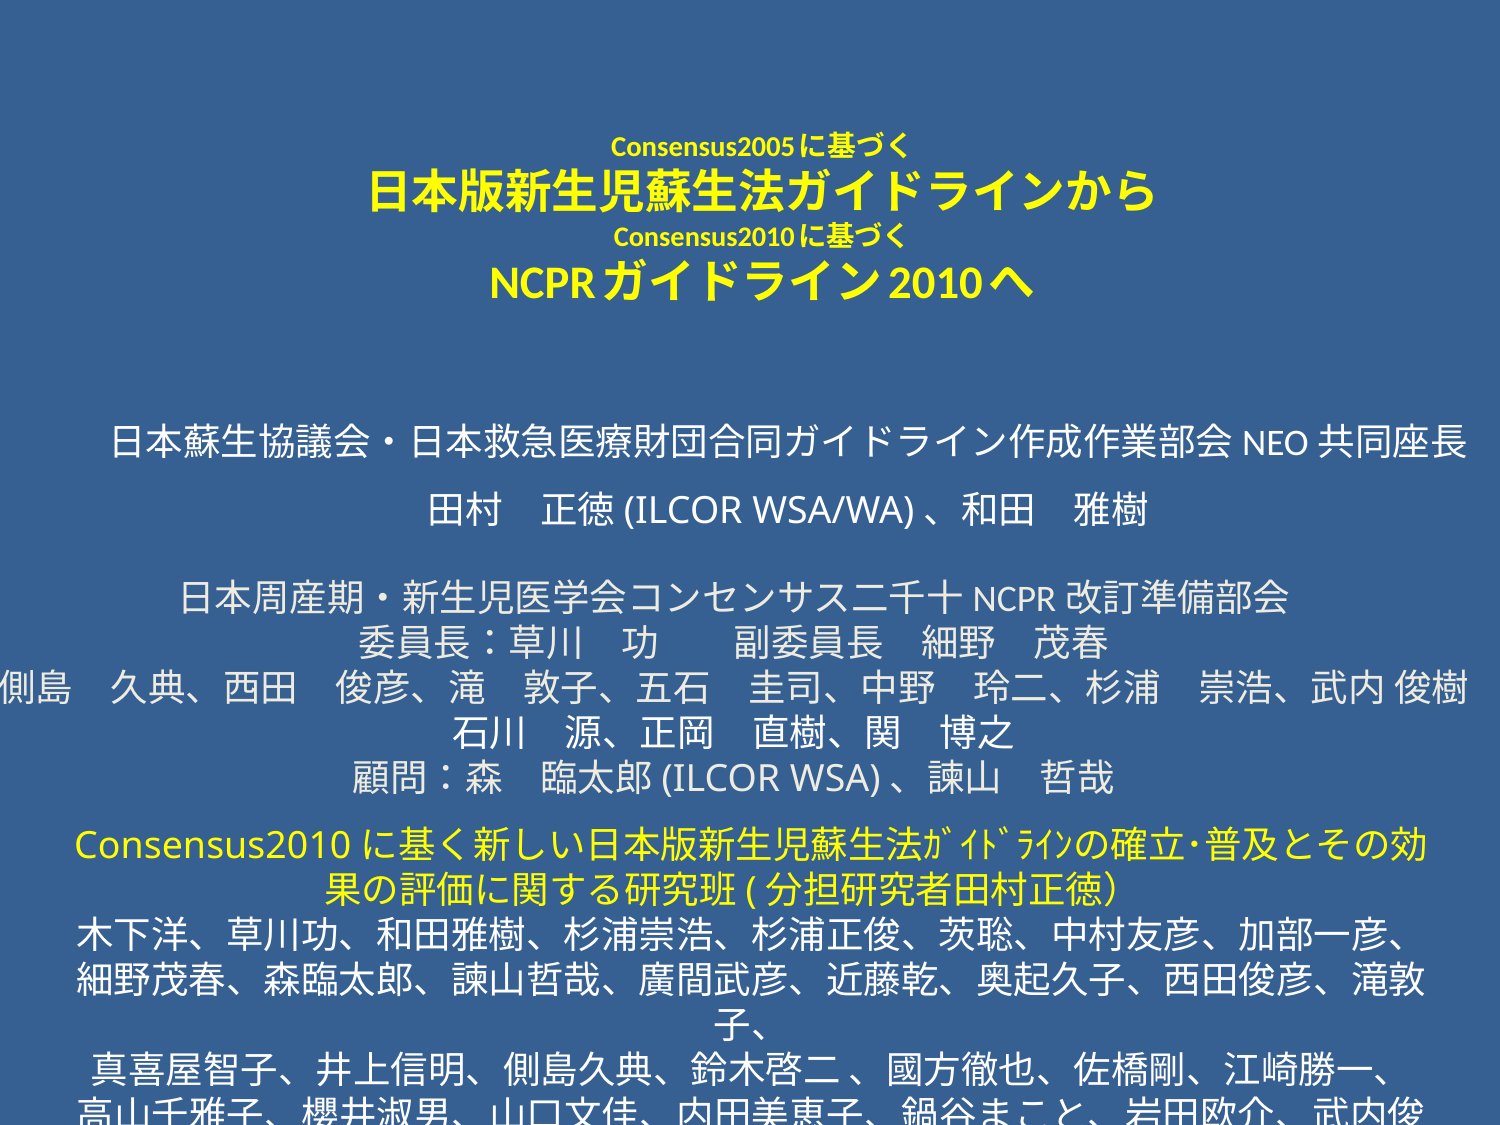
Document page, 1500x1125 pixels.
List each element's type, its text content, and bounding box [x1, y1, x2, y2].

text_box 日本周産期・新生児医学会コンセンサス二千十NCPR改訂準備部会 委員長：草川 功 副委員長 細野 茂春 側島 久典、西田 俊彦、滝 敦子、五石 圭司、中野 玲二、杉浦 崇浩、武内 俊樹 石川 源、正岡 直樹、関 博之 顧問：森 臨太郎(ILCOR WSA)、諫山 哲哉 [0, 566, 1500, 851]
subtitle 日本蘇生協議会・日本救急医療財団合同ガイドライン作成作業部会NEO共同座長 田村 正徳(ILCOR WSA/WA)、和田 雅樹 [76, 419, 1500, 557]
text_box Consensus2010に基く新しい日本版新生児蘇生法ｶﾞｲﾄﾞﾗｲﾝの確立･普及とその効果の評価に関する研究班(分担研究者田村正徳） 木下洋、草川功、和田雅樹、杉浦崇浩、杉浦正俊、茨聡、中村友彦、加部一彦、 細野茂春、森臨太郎、諫山哲哉、廣間武彦、近藤乾、奥起久子、西田俊彦、滝敦子、 真喜屋智子、井上信明、側島久典、鈴木啓二 、國方徹也、佐橋剛、江崎勝一、 高山千雅子、櫻井淑男、山口文佳、内田美恵子、鍋谷まこと、岩田欧介、武内俊樹 [53, 814, 1449, 1125]
title Consensus2005に基づく 日本版新生児蘇生法ガイドラインから Consensus2010に基づく NCPRガイドライン2010へ [53, 119, 1472, 373]
